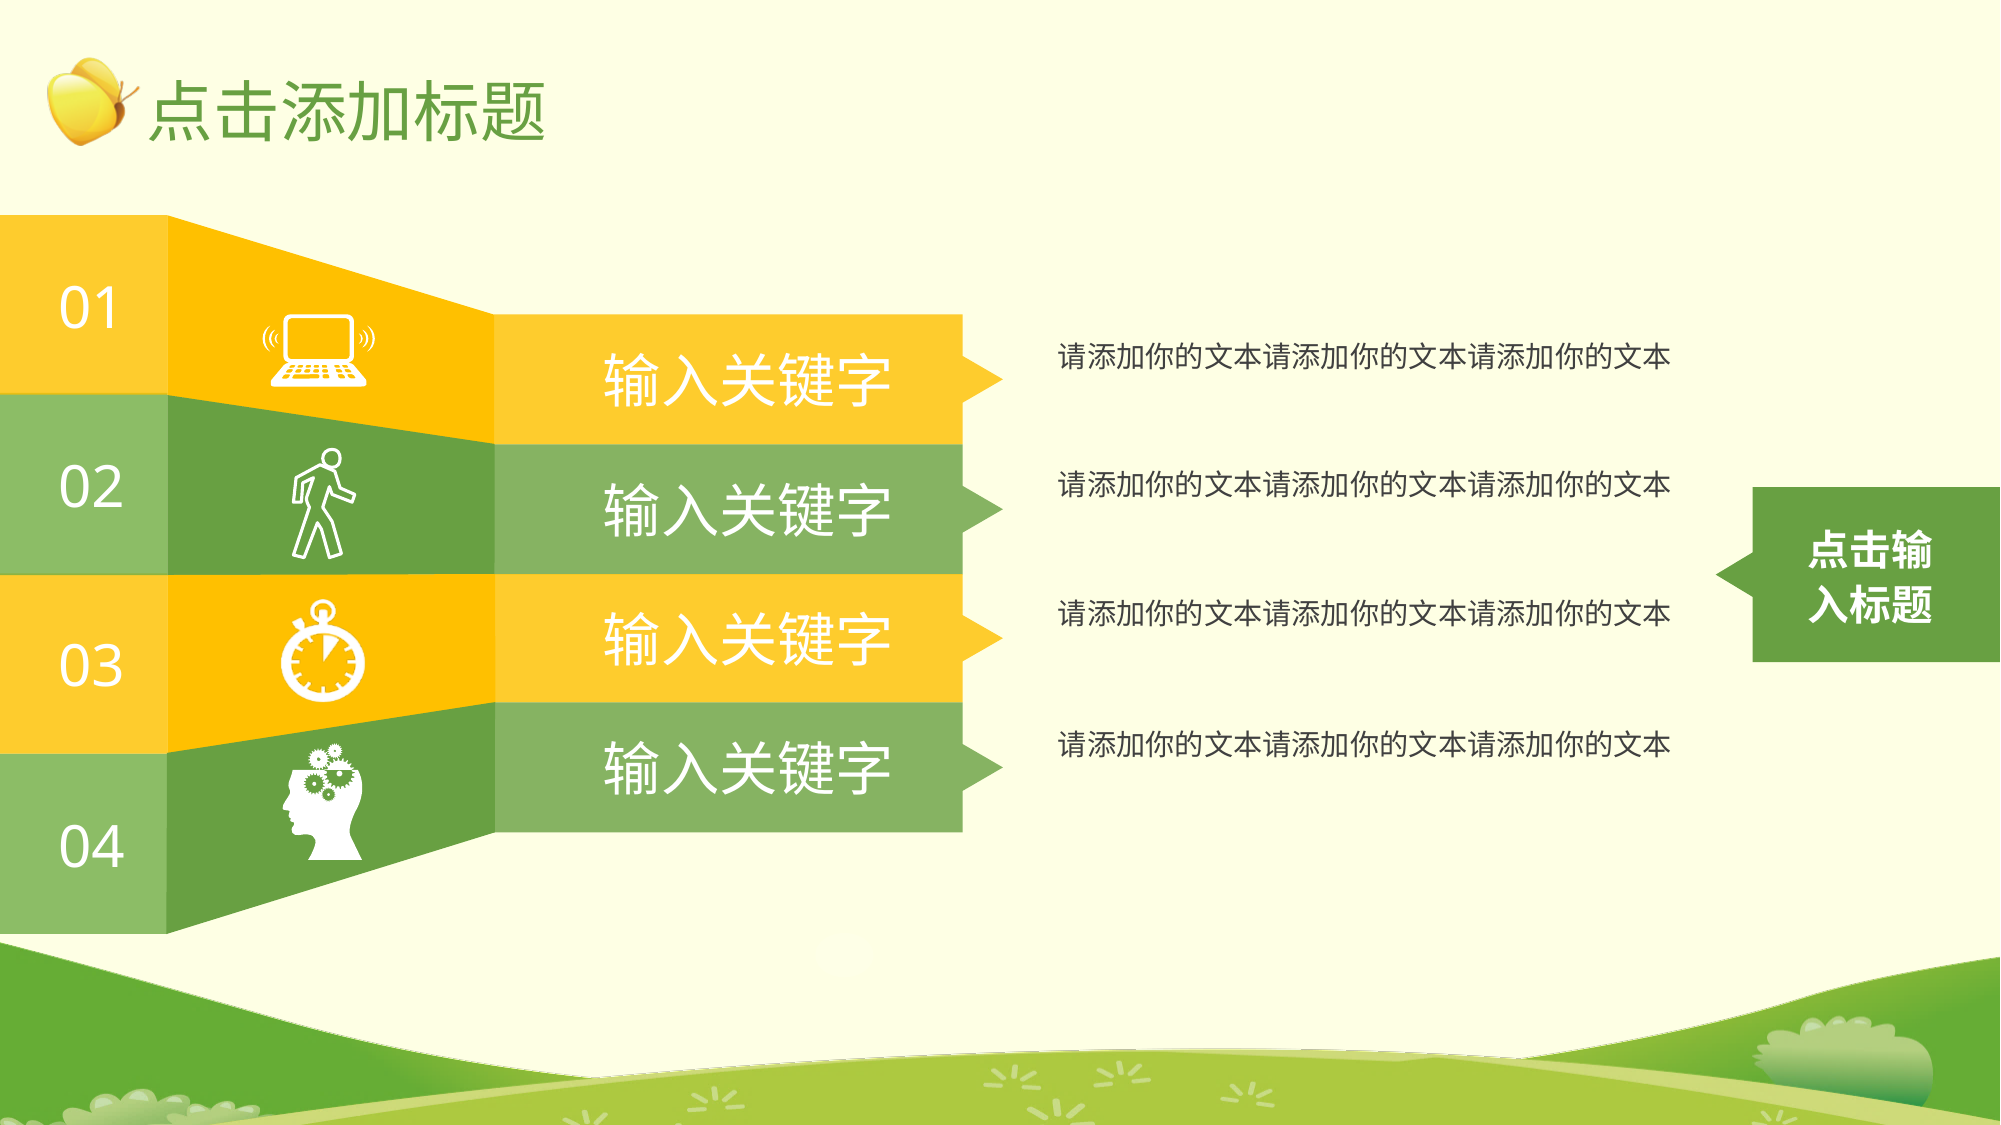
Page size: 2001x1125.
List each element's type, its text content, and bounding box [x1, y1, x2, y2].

text_box [367, 325, 375, 352]
text_box 输入关键字 [493, 443, 1005, 573]
text_box [269, 329, 276, 348]
text_box [362, 329, 369, 348]
text_box [166, 213, 493, 442]
text_box 输入关键字 [493, 701, 1005, 834]
text_box [166, 393, 493, 573]
text_box [262, 325, 271, 352]
text_box 请添加你的文本请添加你的文本请添加你的文本 [1043, 448, 1707, 509]
text_box 04 [0, 755, 165, 935]
text_box [270, 314, 367, 387]
text_box 请添加你的文本请添加你的文本请添加你的文本 [1043, 320, 1701, 381]
text_box [165, 701, 493, 936]
text_box 02 [0, 396, 166, 576]
picture [30, 46, 156, 159]
picture [257, 591, 391, 716]
text_box [1713, 486, 2000, 664]
text_box [166, 573, 493, 751]
text_box 01 [0, 214, 166, 396]
text_box 点击输入标题 [1792, 511, 1969, 637]
text_box 输入关键字 [493, 573, 1006, 701]
text_box 请添加你的文本请添加你的文本请添加你的文本 [1043, 708, 1707, 769]
text_box [293, 449, 355, 558]
text_box 点击添加标题 [156, 62, 563, 158]
text_box 输入关键字 [493, 313, 1005, 443]
text_box 03 [0, 576, 166, 755]
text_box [278, 743, 370, 860]
picture [0, 915, 2000, 1125]
text_box 请添加你的文本请添加你的文本请添加你的文本 [1043, 577, 1701, 638]
